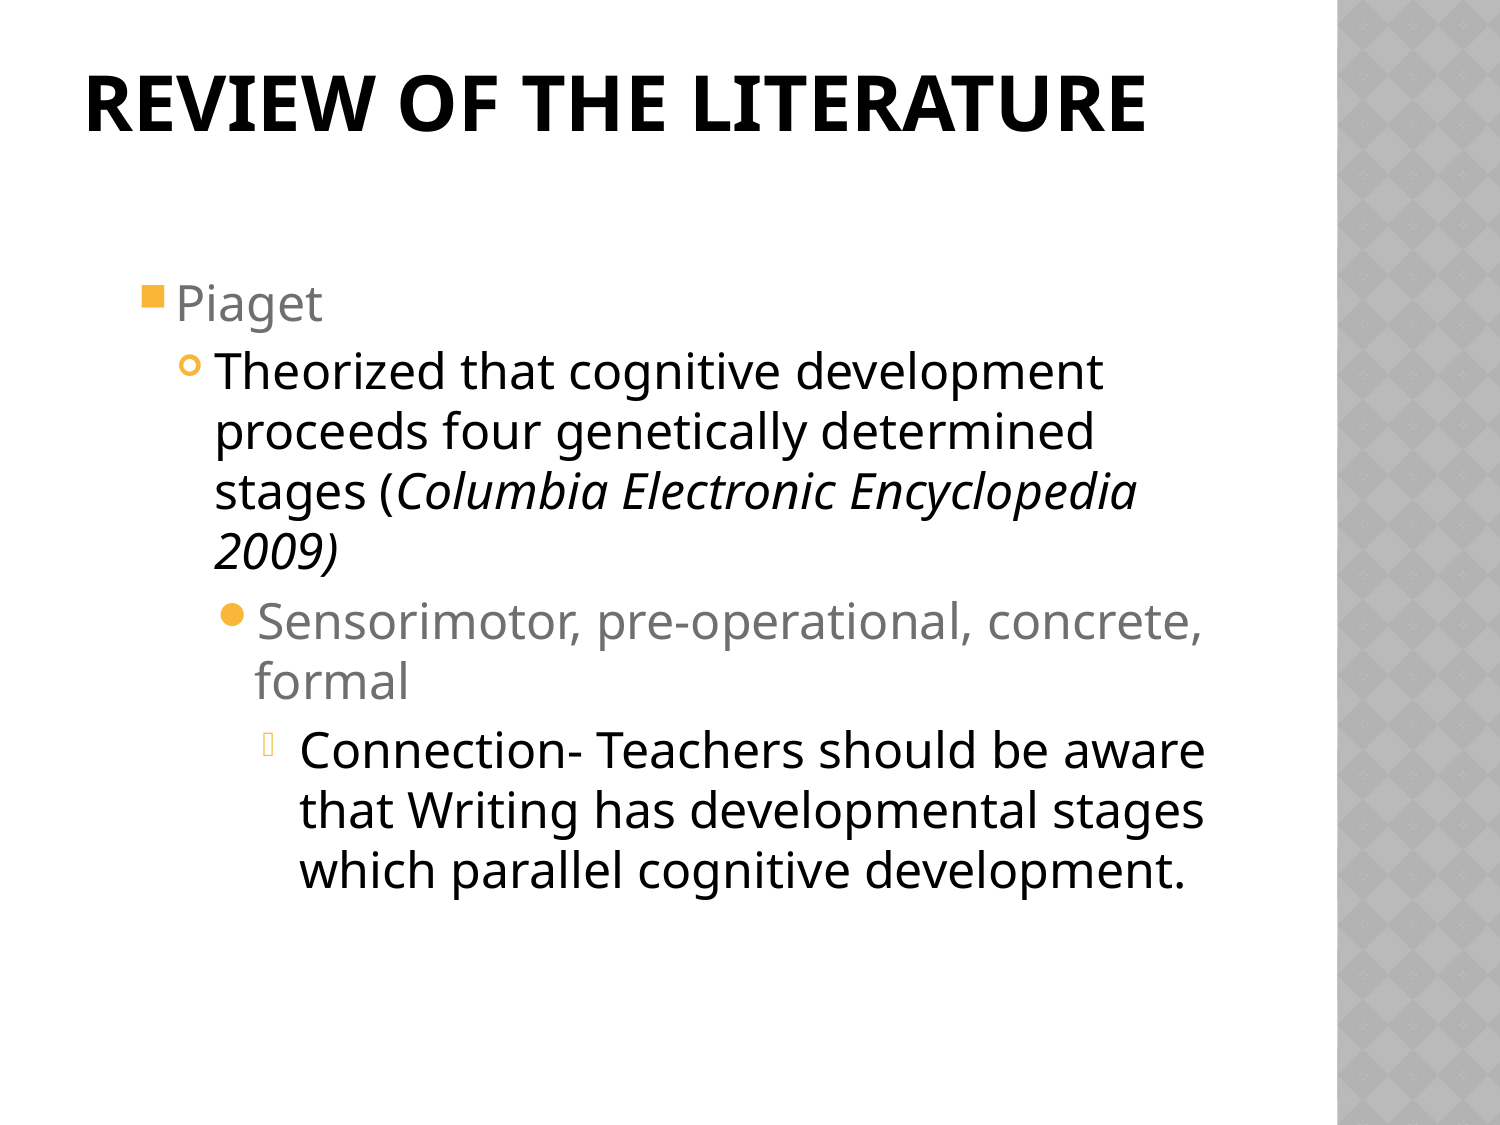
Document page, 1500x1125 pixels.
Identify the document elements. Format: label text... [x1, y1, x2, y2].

list Piaget Theorized that cognitive development proceeds four genetically determined stages (Columbia Electronic Encyclopedia 2009) Sensorimotor, pre-operational, concrete, formal Connection- Teachers should be aware that Writing has developmental stages which parallel cognitive development. [75, 264, 1263, 1059]
title Review of the Literature [75, 52, 1263, 240]
